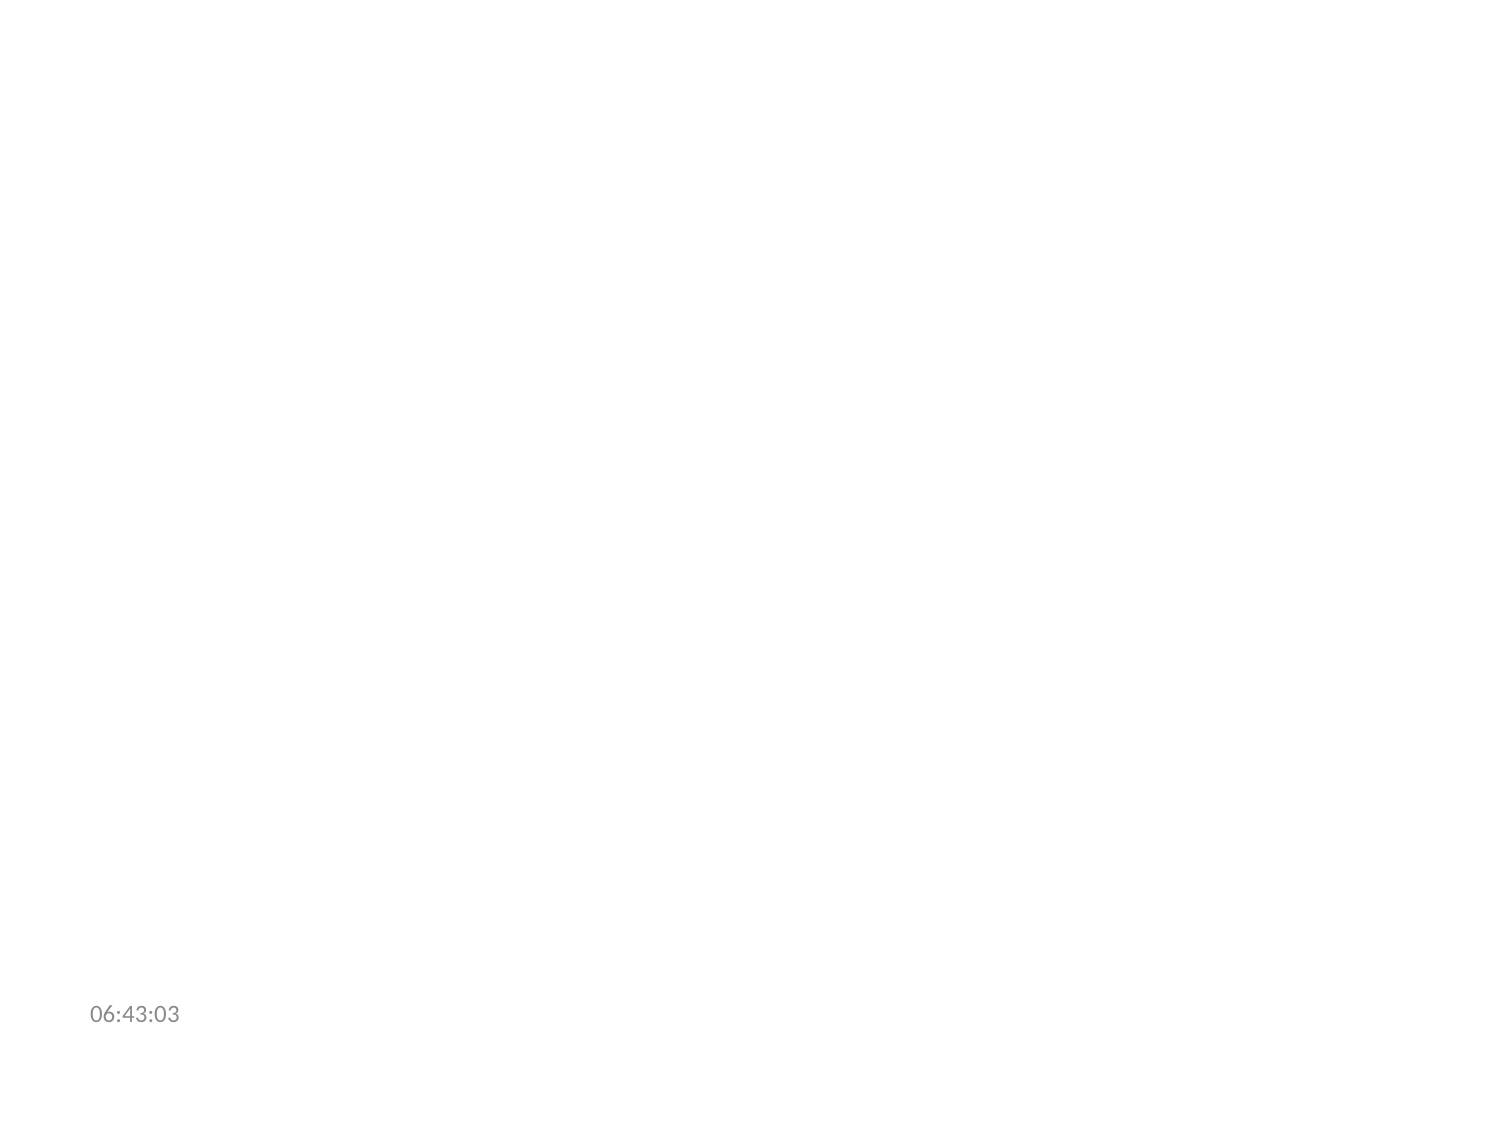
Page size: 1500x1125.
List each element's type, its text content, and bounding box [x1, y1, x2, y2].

text_box 15:35:09 [75, 982, 425, 1043]
